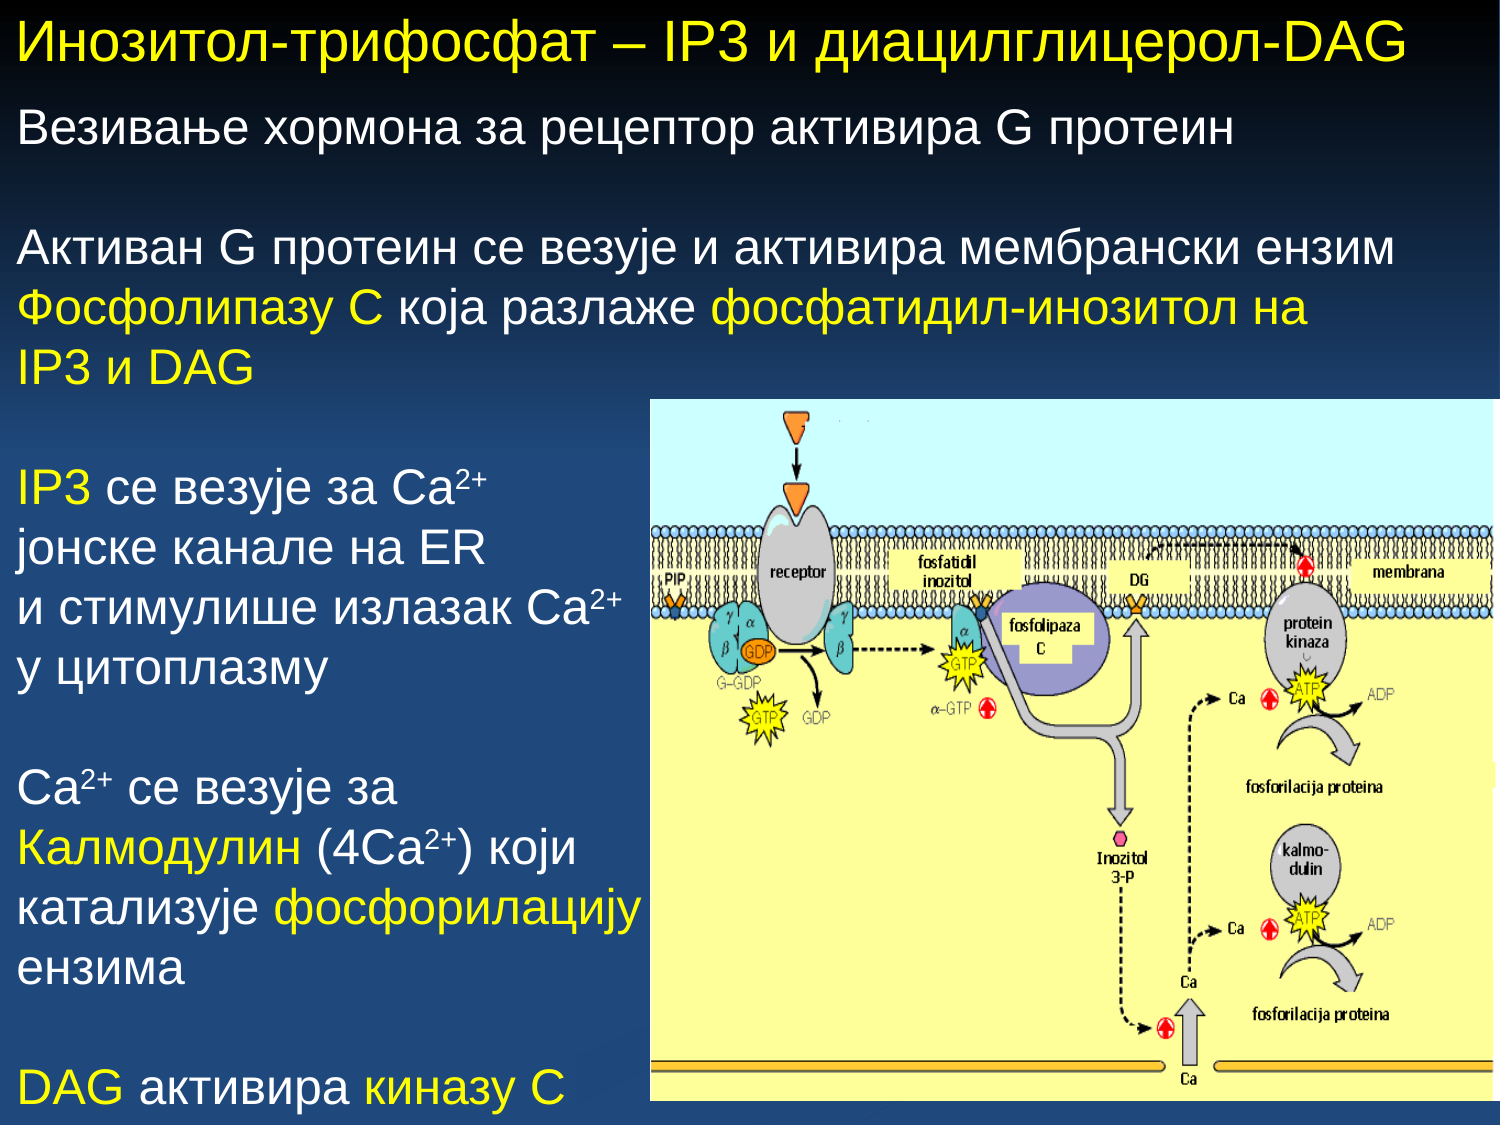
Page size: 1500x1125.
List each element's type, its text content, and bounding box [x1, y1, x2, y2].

title Инозитол-трифосфат – IP3 и диацилглицерол-DAG [0, 0, 1500, 88]
text_box Везивање хормона за рецептор активира G протеин Активан G протеин се везује и активира мембрански ензим Фосфолипазу C која разлаже фосфатидил-инозитол на IP3 и DAG IP3 се вeзујe за Ca2+ јонске канале на ER и стимулише излазак Ca2+ у цитоплазму Ca2+ се везује за Калмодулин (4Ca2+) који катализује фосфорилацију ензима DAG активира киназу C [1, 87, 1412, 1123]
picture [649, 399, 1500, 1102]
